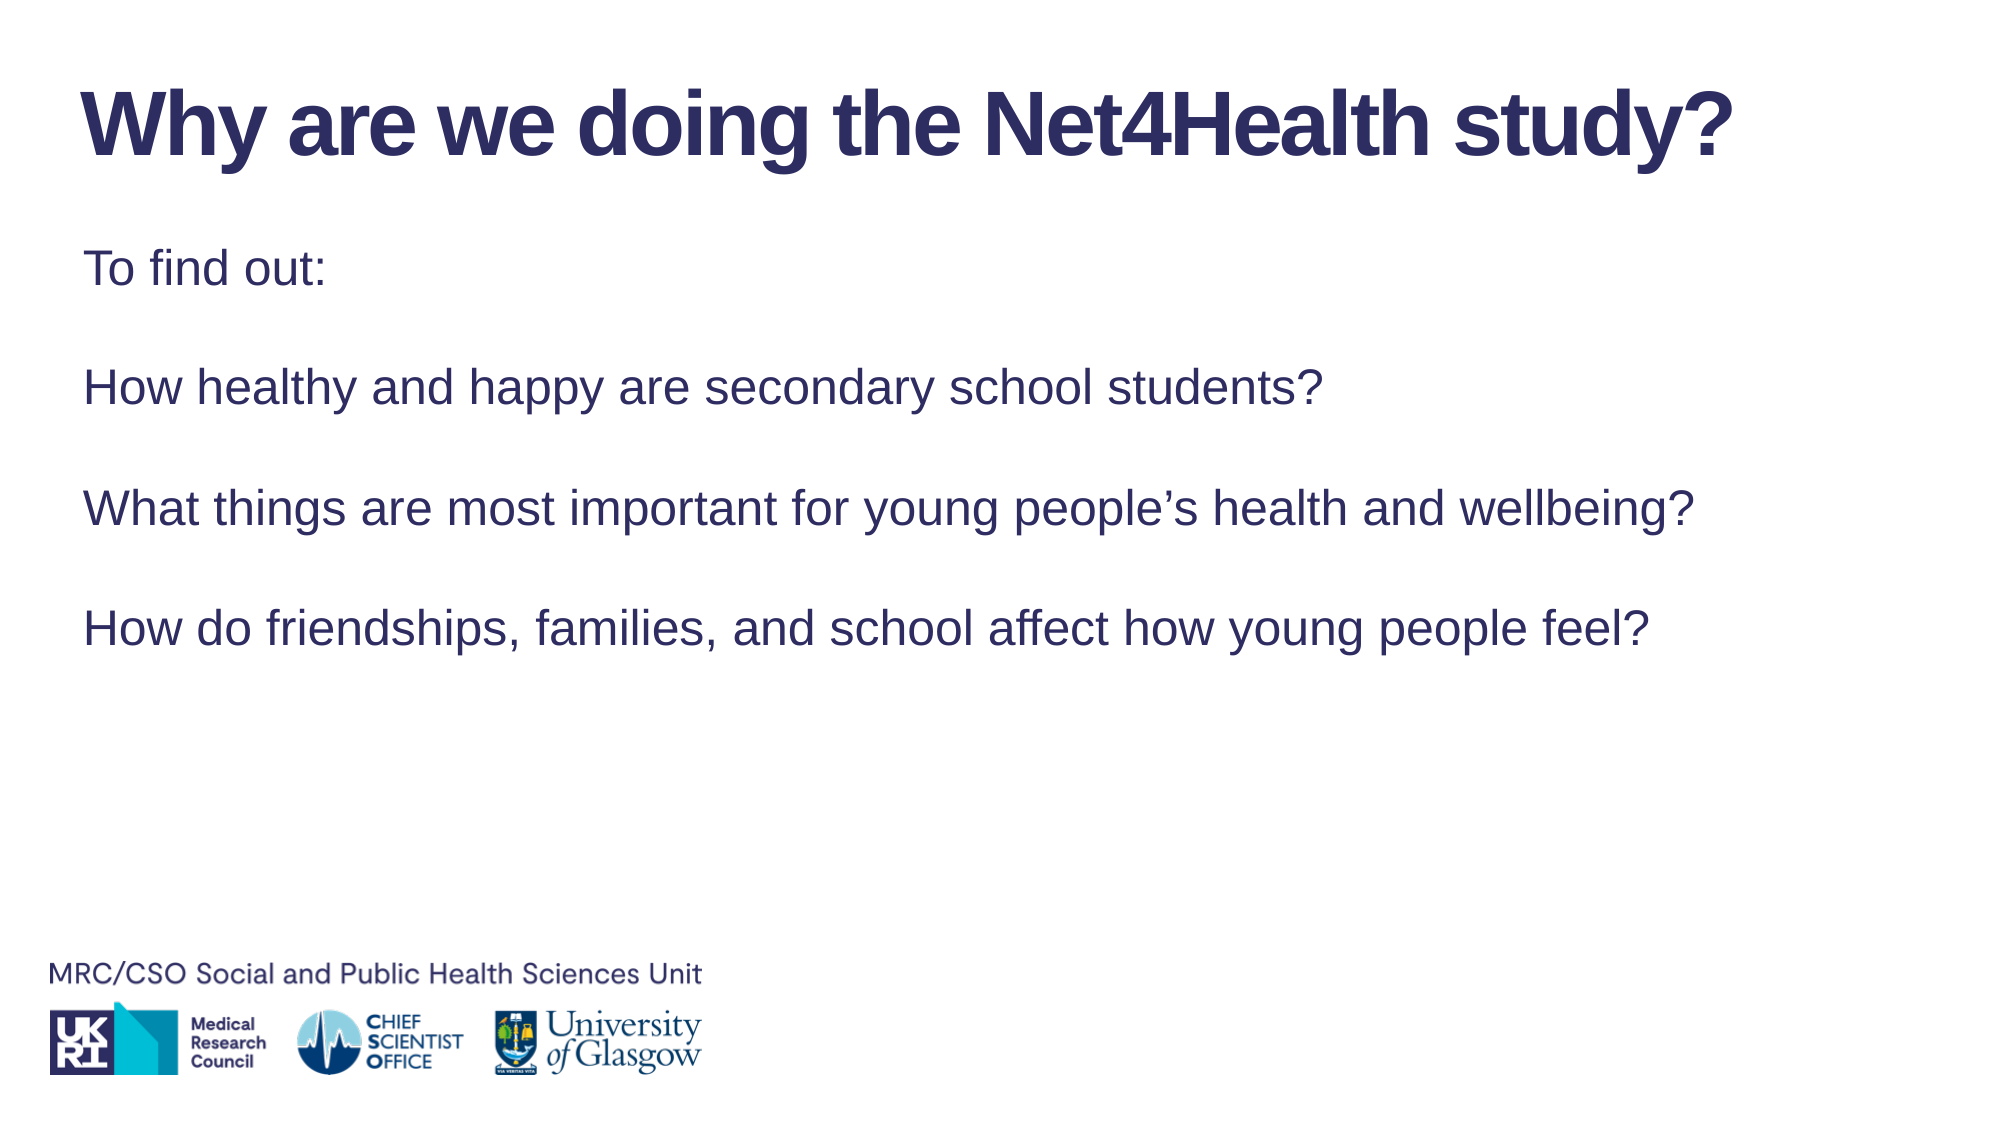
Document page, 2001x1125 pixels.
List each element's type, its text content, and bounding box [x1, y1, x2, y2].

text_box To find out: How healthy and happy are secondary school students? What things are most important for young people’s health and wellbeing? How do friendships, families, and school affect how young people feel? [68, 227, 1805, 663]
text_box Why are we doing the Net4Health study? [66, 56, 1803, 182]
picture [50, 961, 702, 1075]
